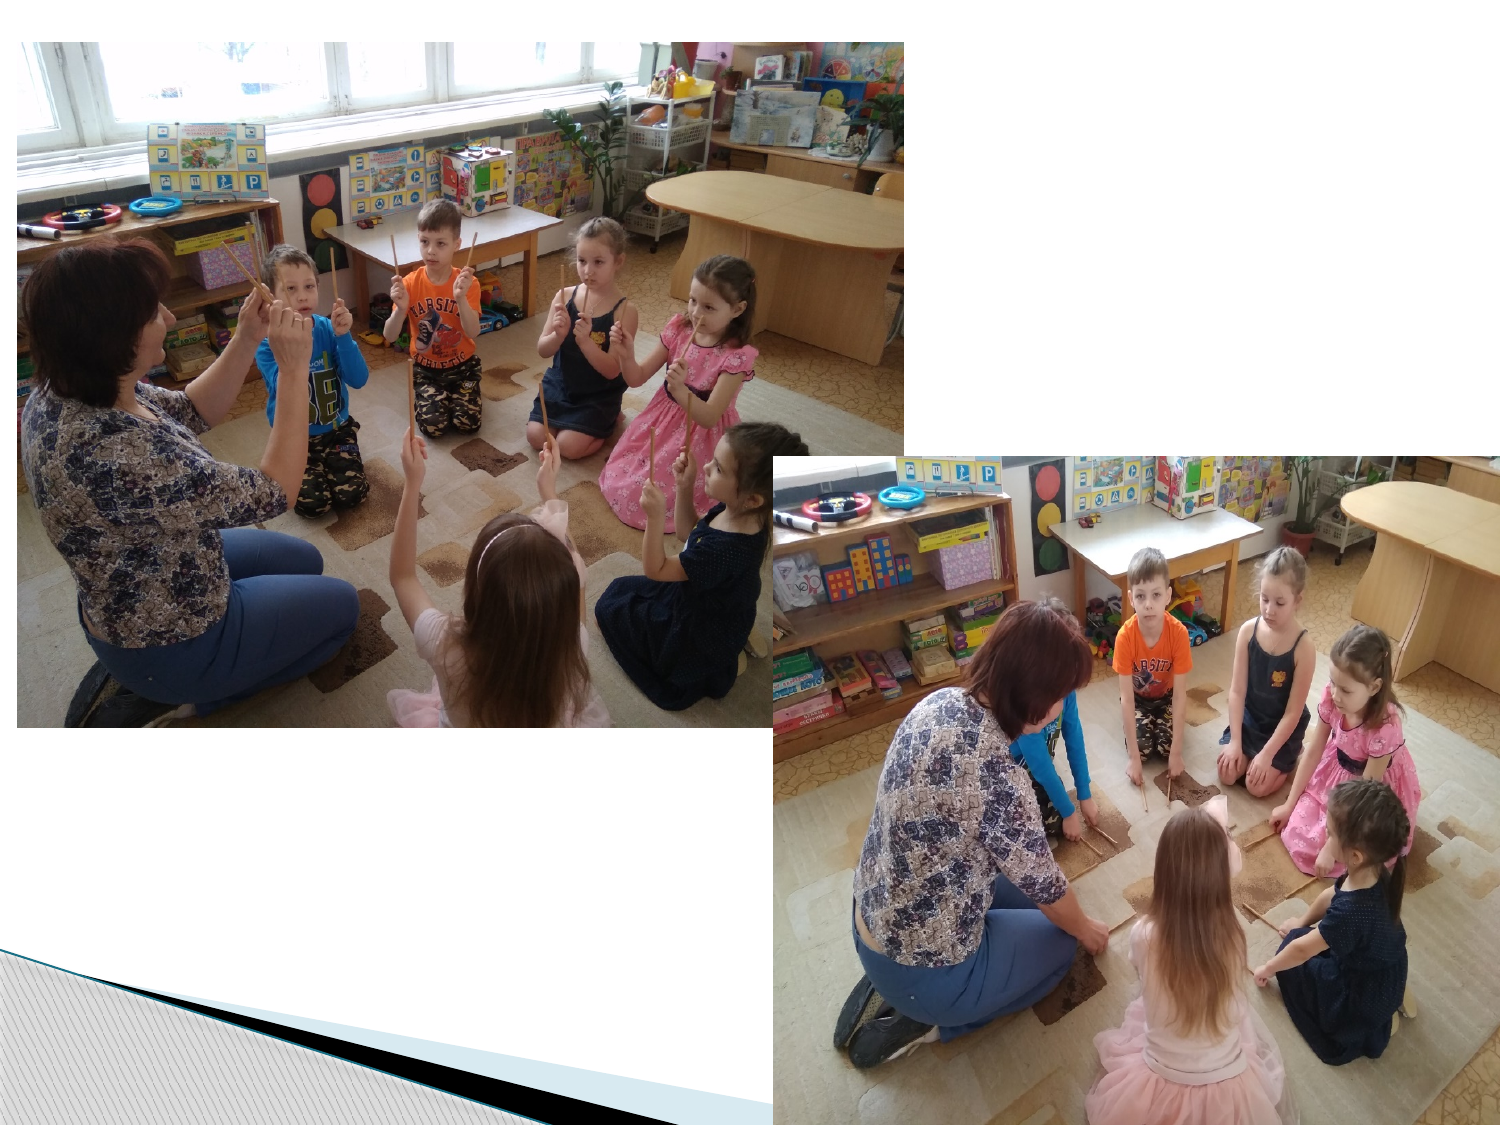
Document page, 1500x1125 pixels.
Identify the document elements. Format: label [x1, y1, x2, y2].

picture [773, 455, 1500, 1125]
list [17, 42, 904, 729]
